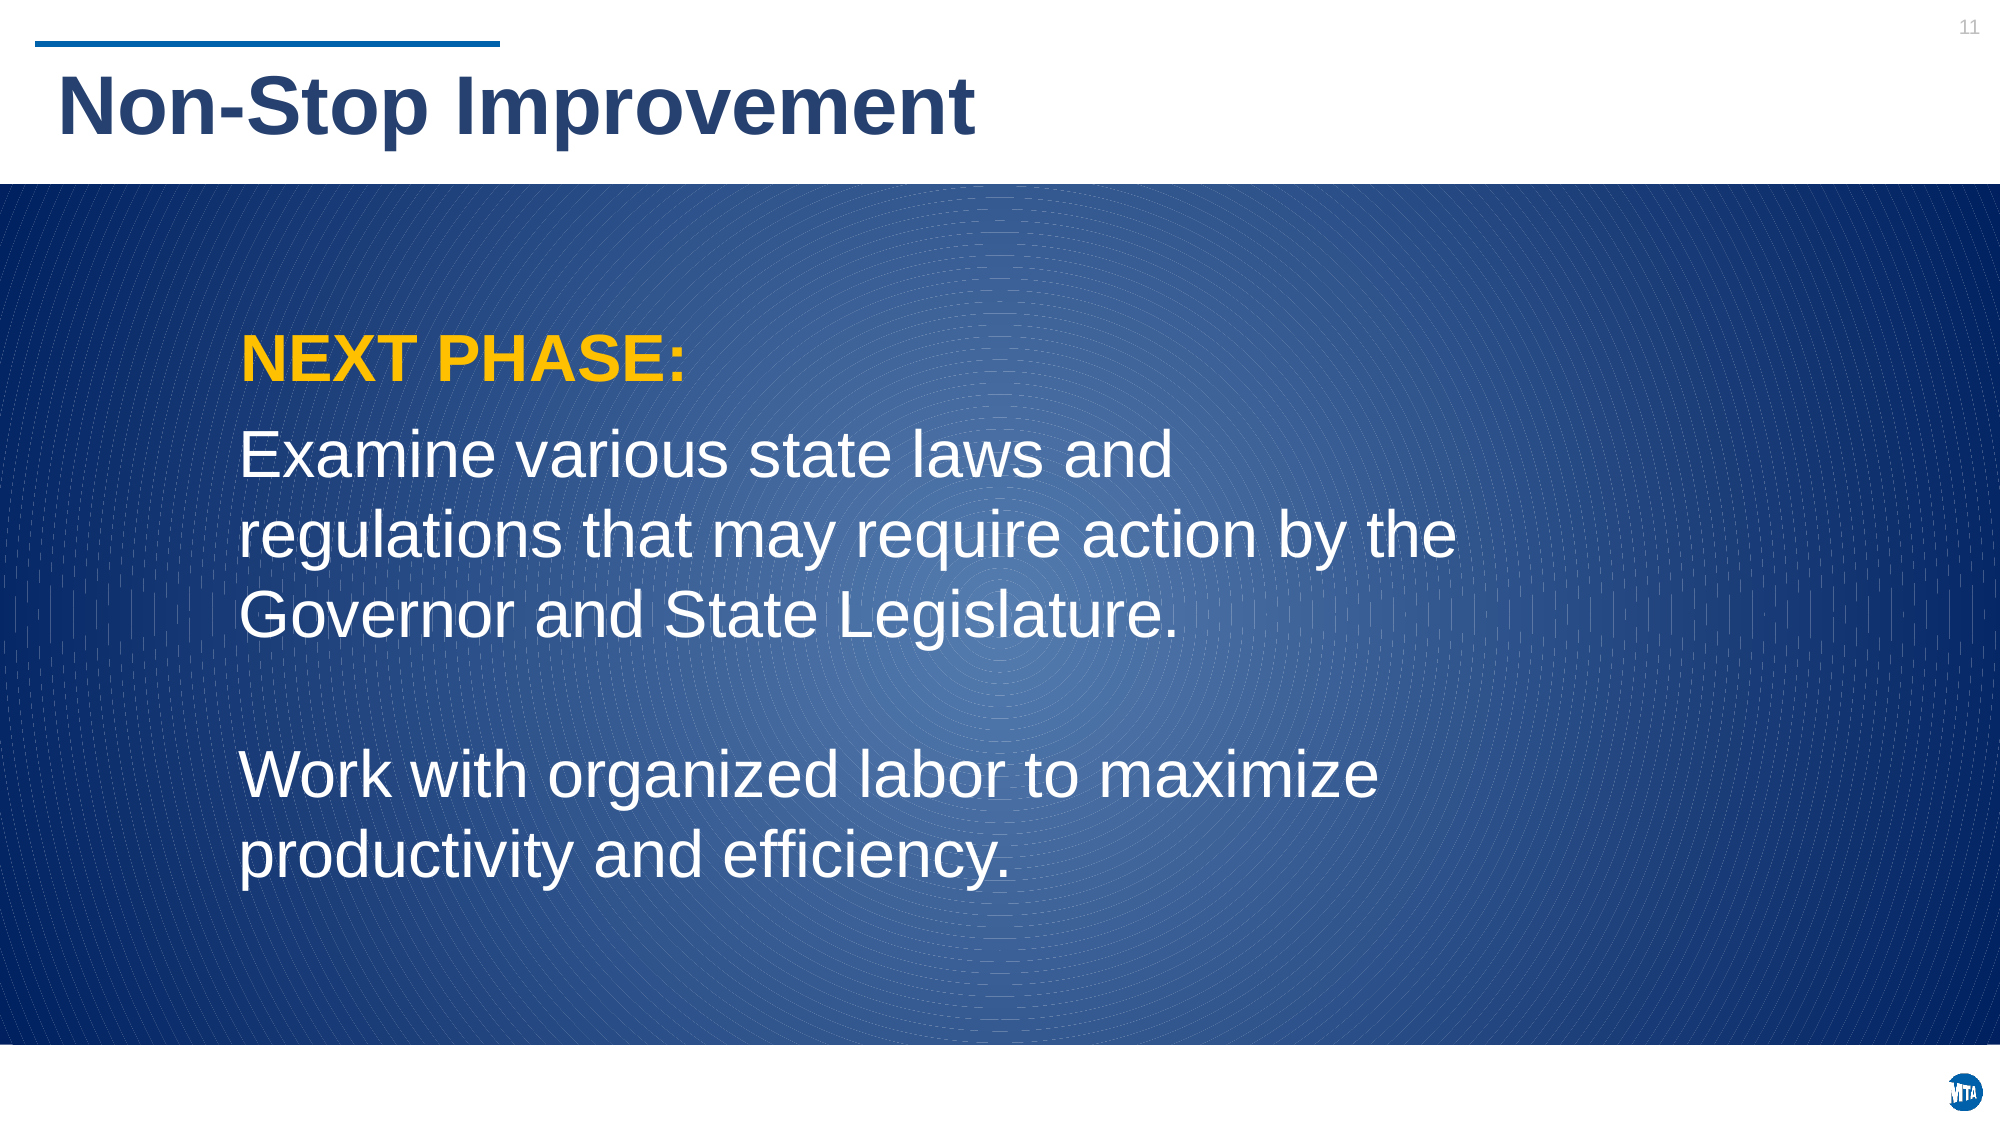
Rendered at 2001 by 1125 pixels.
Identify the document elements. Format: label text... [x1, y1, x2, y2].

picture [1943, 1069, 1988, 1115]
text_box [0, 183, 2000, 1046]
text_box NEXT PHASE: [0, 307, 1102, 403]
text_box Examine various state laws and regulations that may require action by the Governor and State Legislature. Work with organized labor to maximize productivity and efficiency. [223, 403, 1498, 899]
title Non-Stop Improvement [57, 54, 1943, 263]
